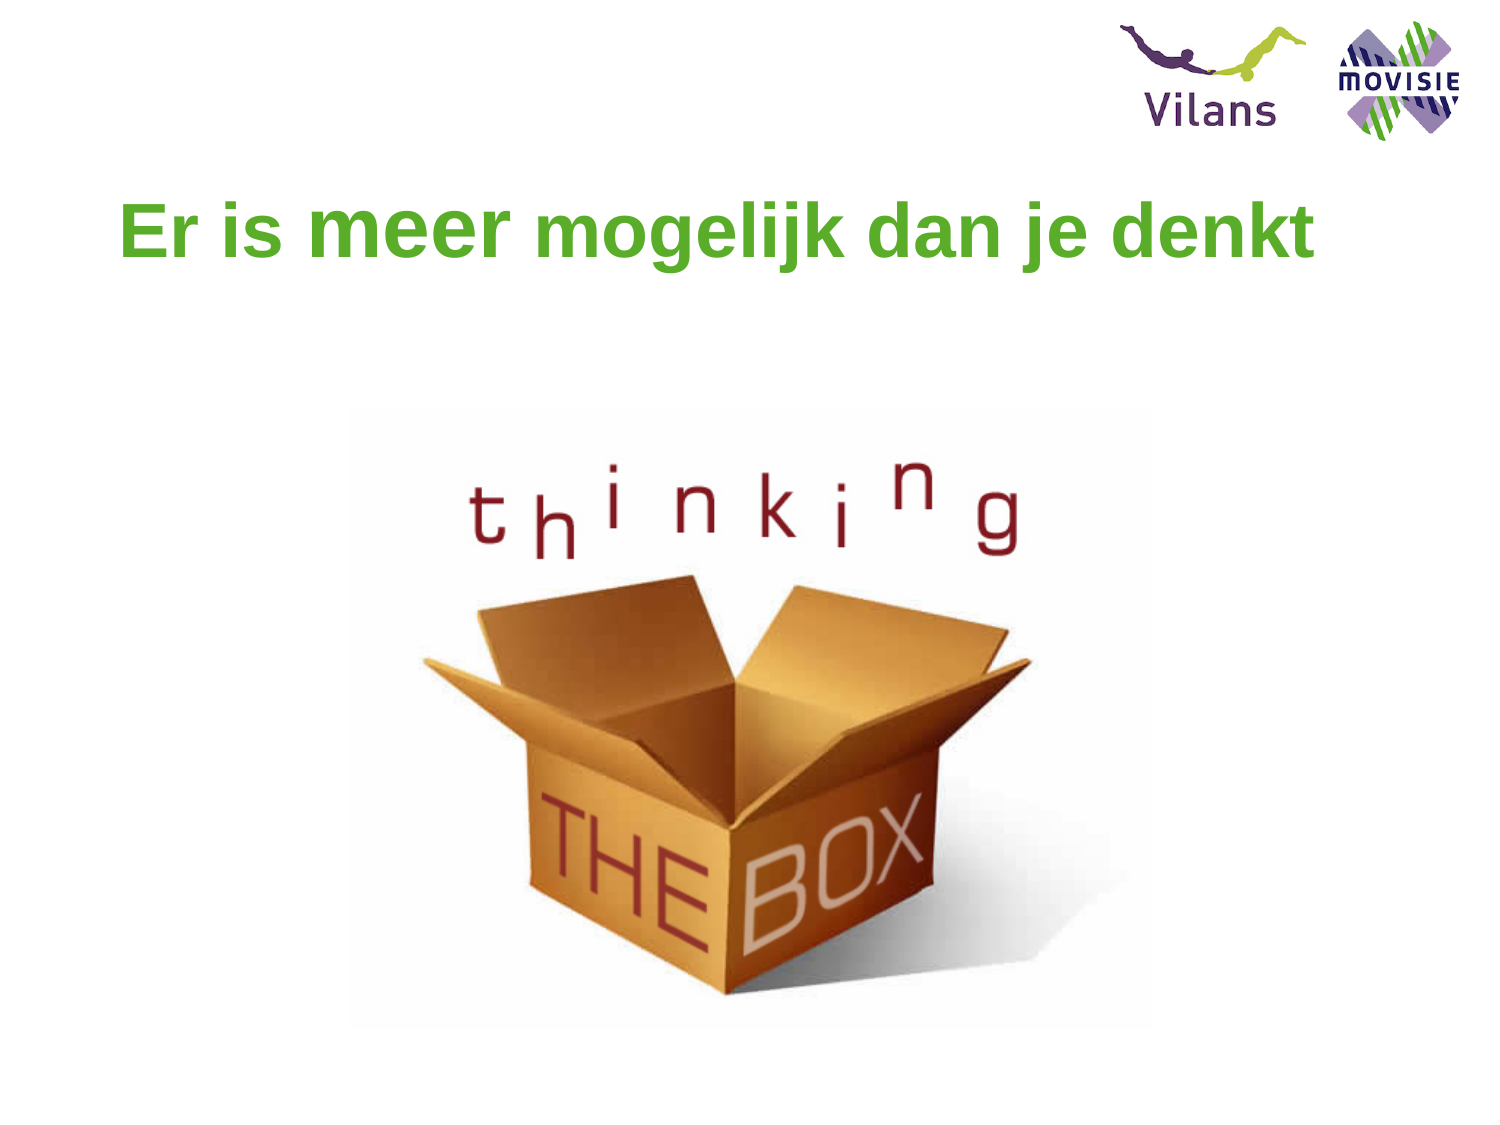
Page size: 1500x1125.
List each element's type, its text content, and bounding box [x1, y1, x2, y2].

picture [349, 407, 1153, 1029]
title Er is meer mogelijk dan je denkt [103, 148, 1429, 312]
picture [1120, 25, 1306, 126]
picture [1339, 21, 1459, 141]
